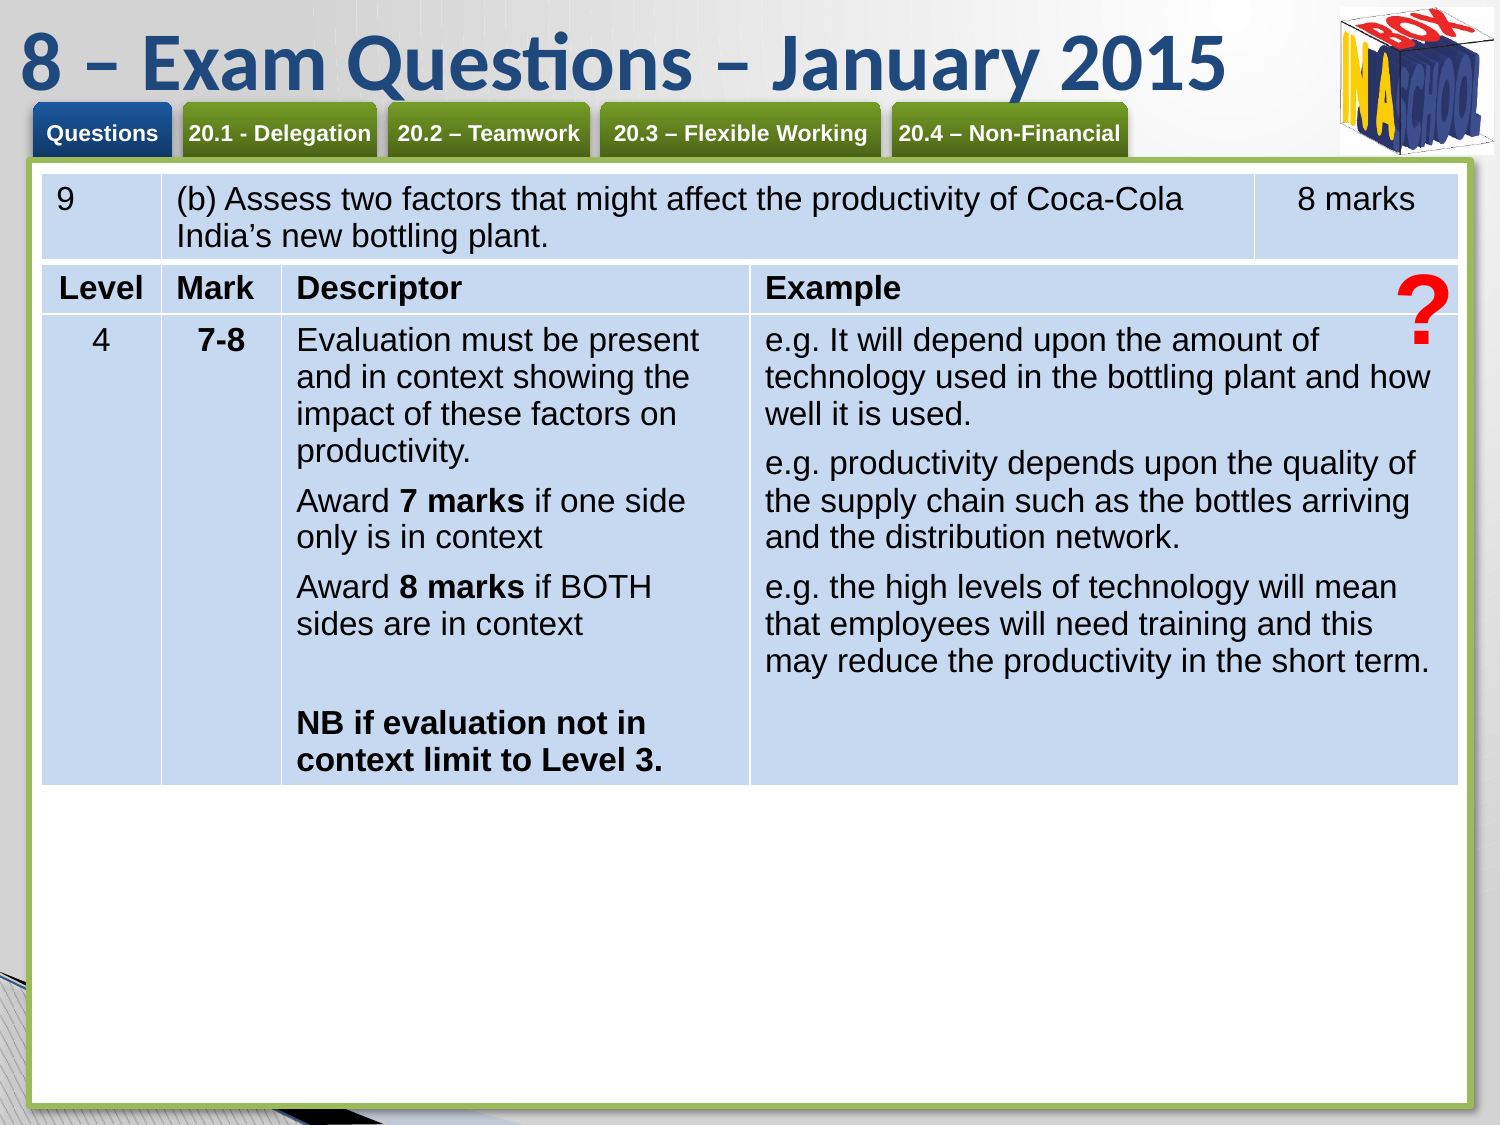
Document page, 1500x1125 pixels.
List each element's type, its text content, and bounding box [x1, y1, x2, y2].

table_cell Descriptor [282, 265, 749, 313]
table_cell 4 [42, 315, 161, 785]
table_cell Level [42, 265, 161, 313]
picture [1340, 7, 1495, 155]
text_box ? [1379, 237, 1470, 372]
table_cell Example [751, 265, 1379, 313]
table_cell 7-8 [162, 315, 281, 785]
table_header 8 marks [1255, 174, 1458, 259]
title 8 – Exam Questions – January 2015 [5, 11, 1270, 102]
table_header (b) Assess two factors that might affect the productivity of Coca-Cola India’s new bottling plant. [162, 174, 1254, 259]
picture [281, 1114, 303, 1125]
table_cell e.g. It will depend upon the amount of technology used in the bottling plant and how well it is used. e.g. productivity depends upon the quality of the supply chain such as the bottles arriving and the distribution network. e.g. the high levels of technology will mean that employees will need training and this may reduce the productivity in the short term. [751, 315, 1458, 785]
table_header 9 [42, 174, 161, 259]
table_cell Mark [162, 265, 281, 313]
table_cell Evaluation must be present and in context showing the impact of these factors on productivity. Award 7 marks if one side only is in context Award 8 marks if BOTH sides are in context NB if evaluation not in context limit to Level 3. [282, 315, 749, 785]
